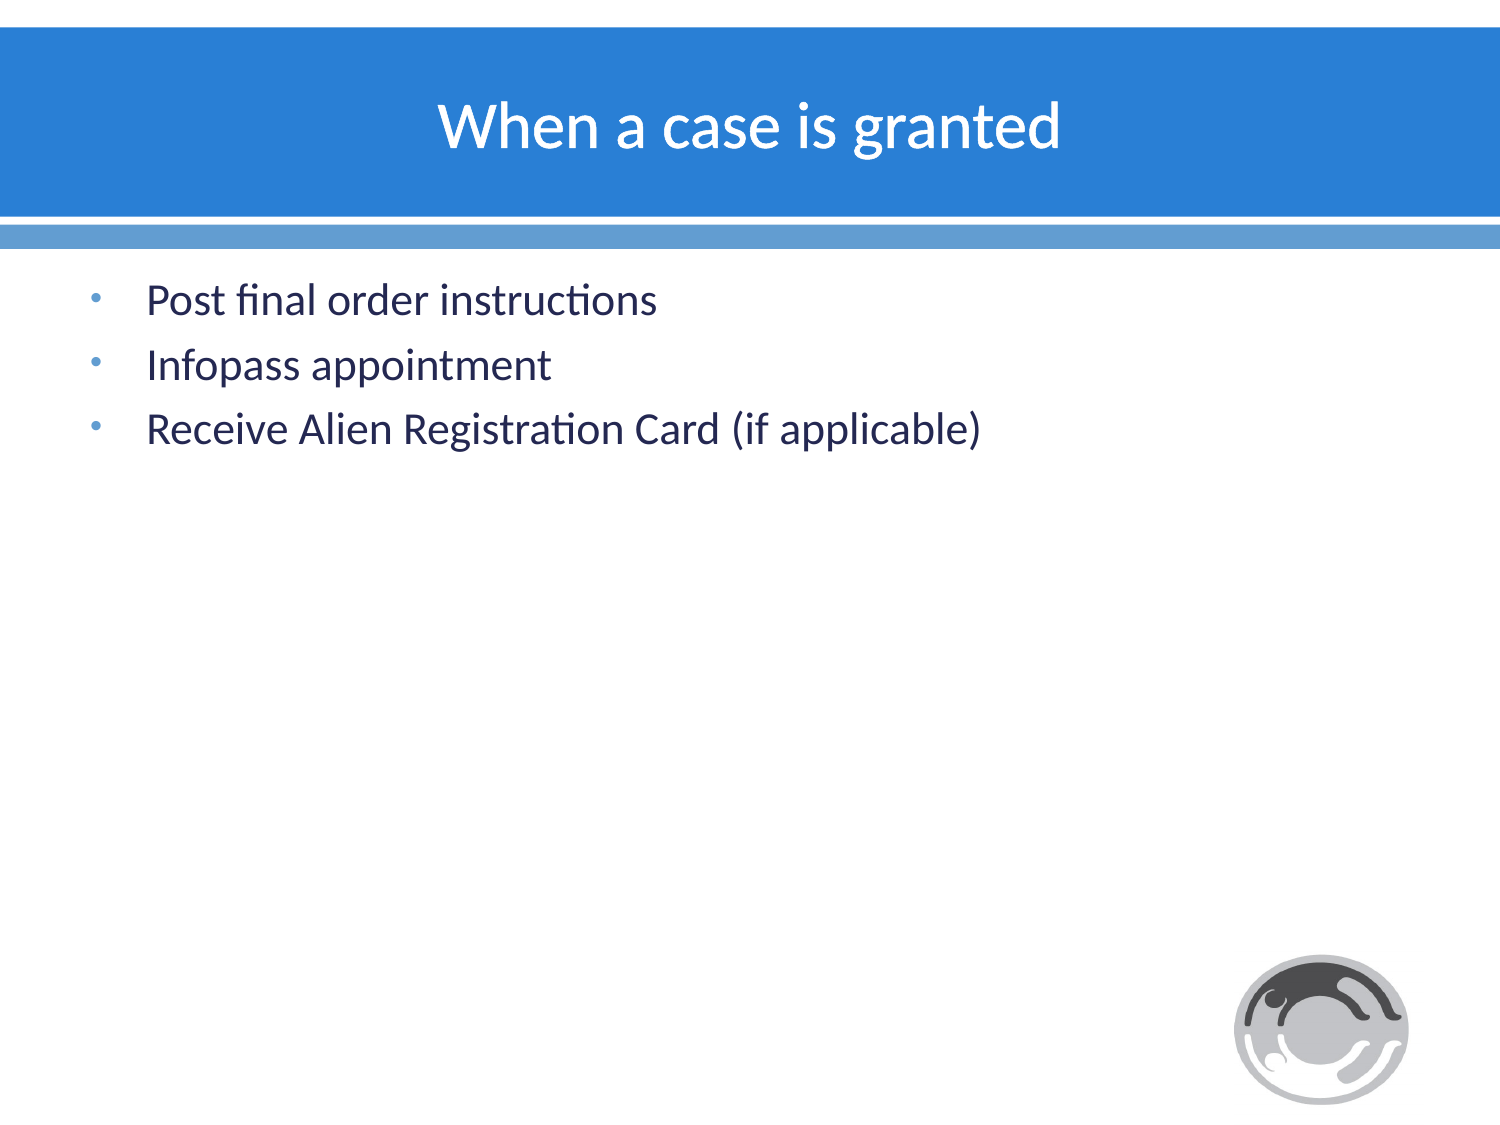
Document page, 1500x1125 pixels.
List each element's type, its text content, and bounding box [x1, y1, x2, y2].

list Post final order instructions Infopass appointment Receive Alien Registration Card (if applicable) [75, 262, 1425, 1005]
picture [1234, 1005, 1424, 1125]
title When a case is granted [75, 29, 1425, 213]
